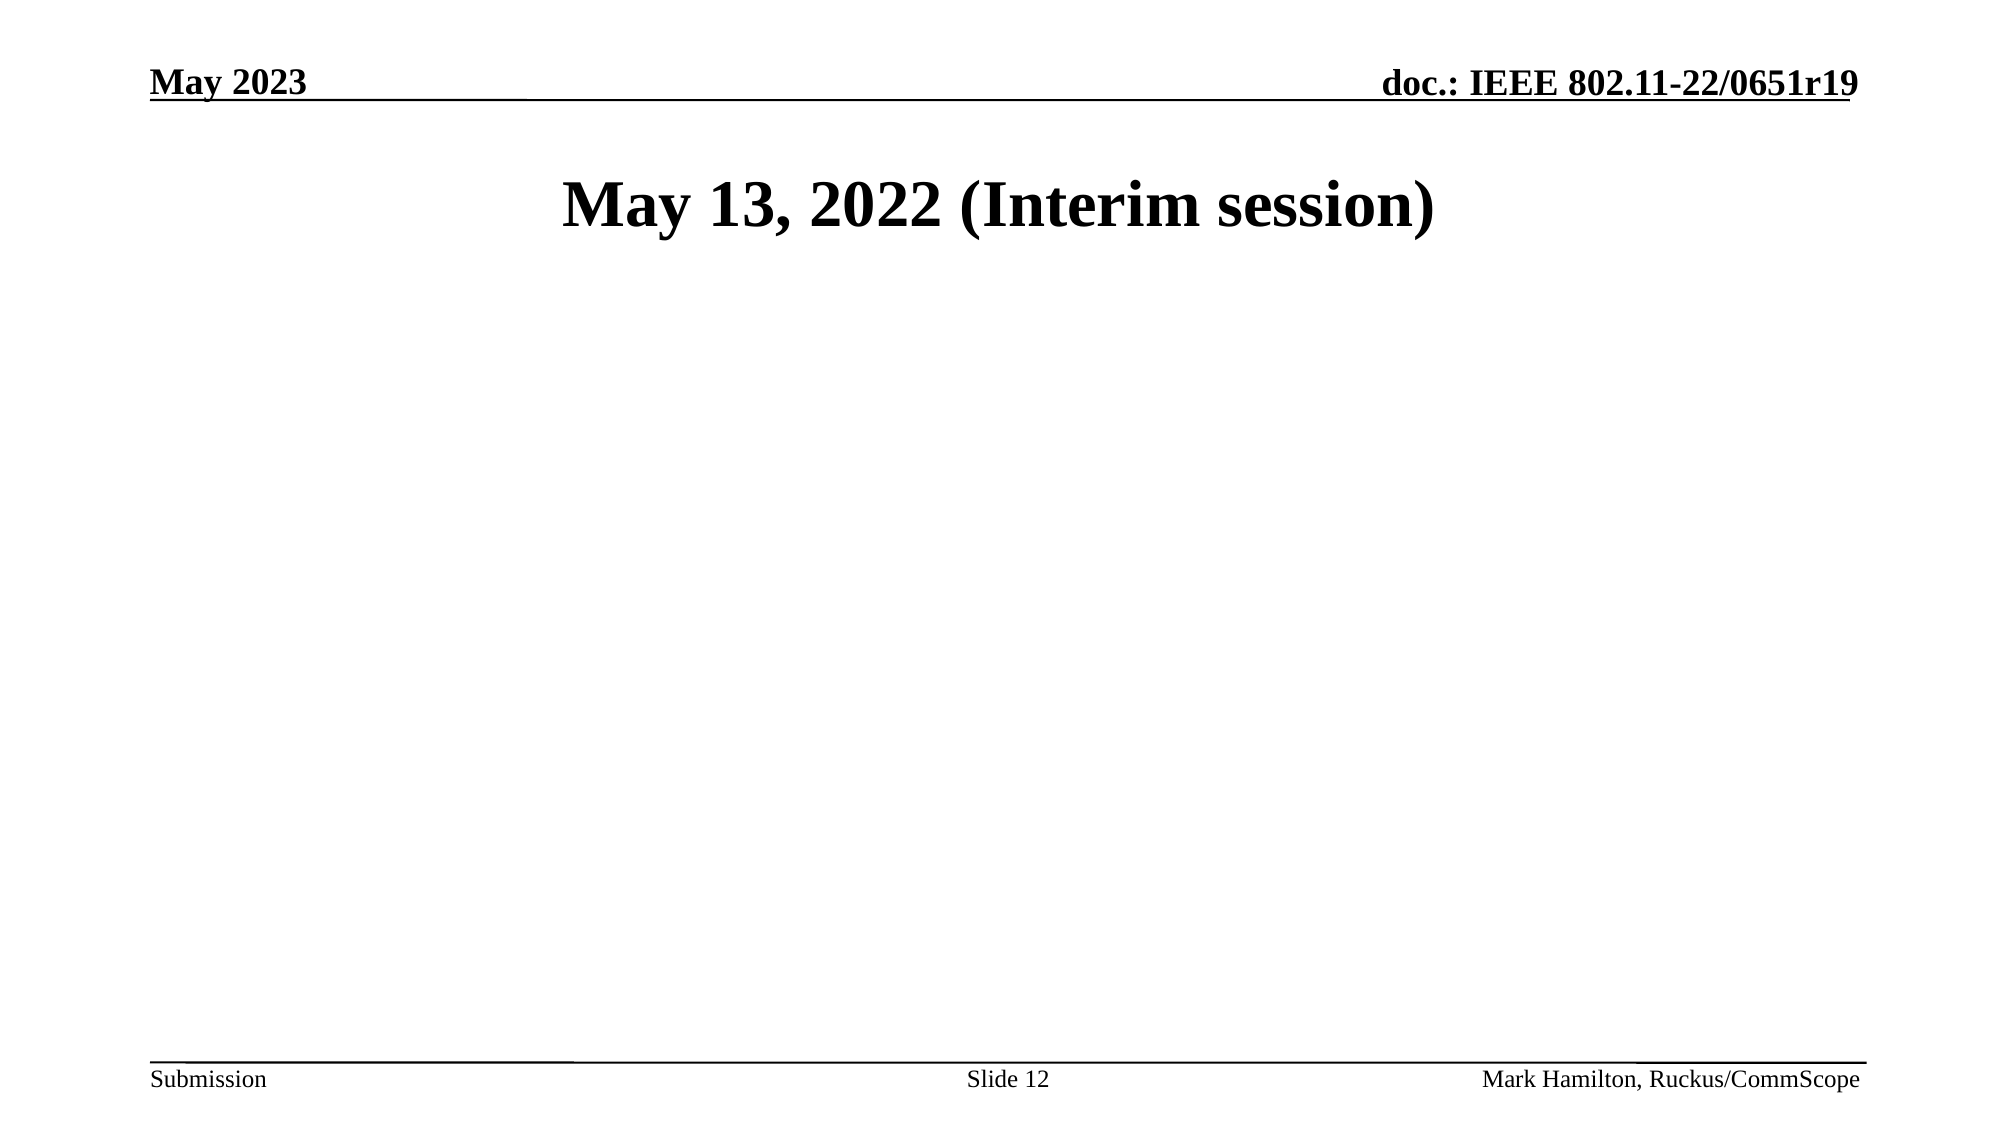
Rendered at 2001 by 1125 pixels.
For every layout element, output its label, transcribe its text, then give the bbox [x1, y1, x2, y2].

title May 13, 2022 (Interim session) [149, 112, 1850, 288]
slide_number Slide 12 [950, 1061, 1067, 1123]
